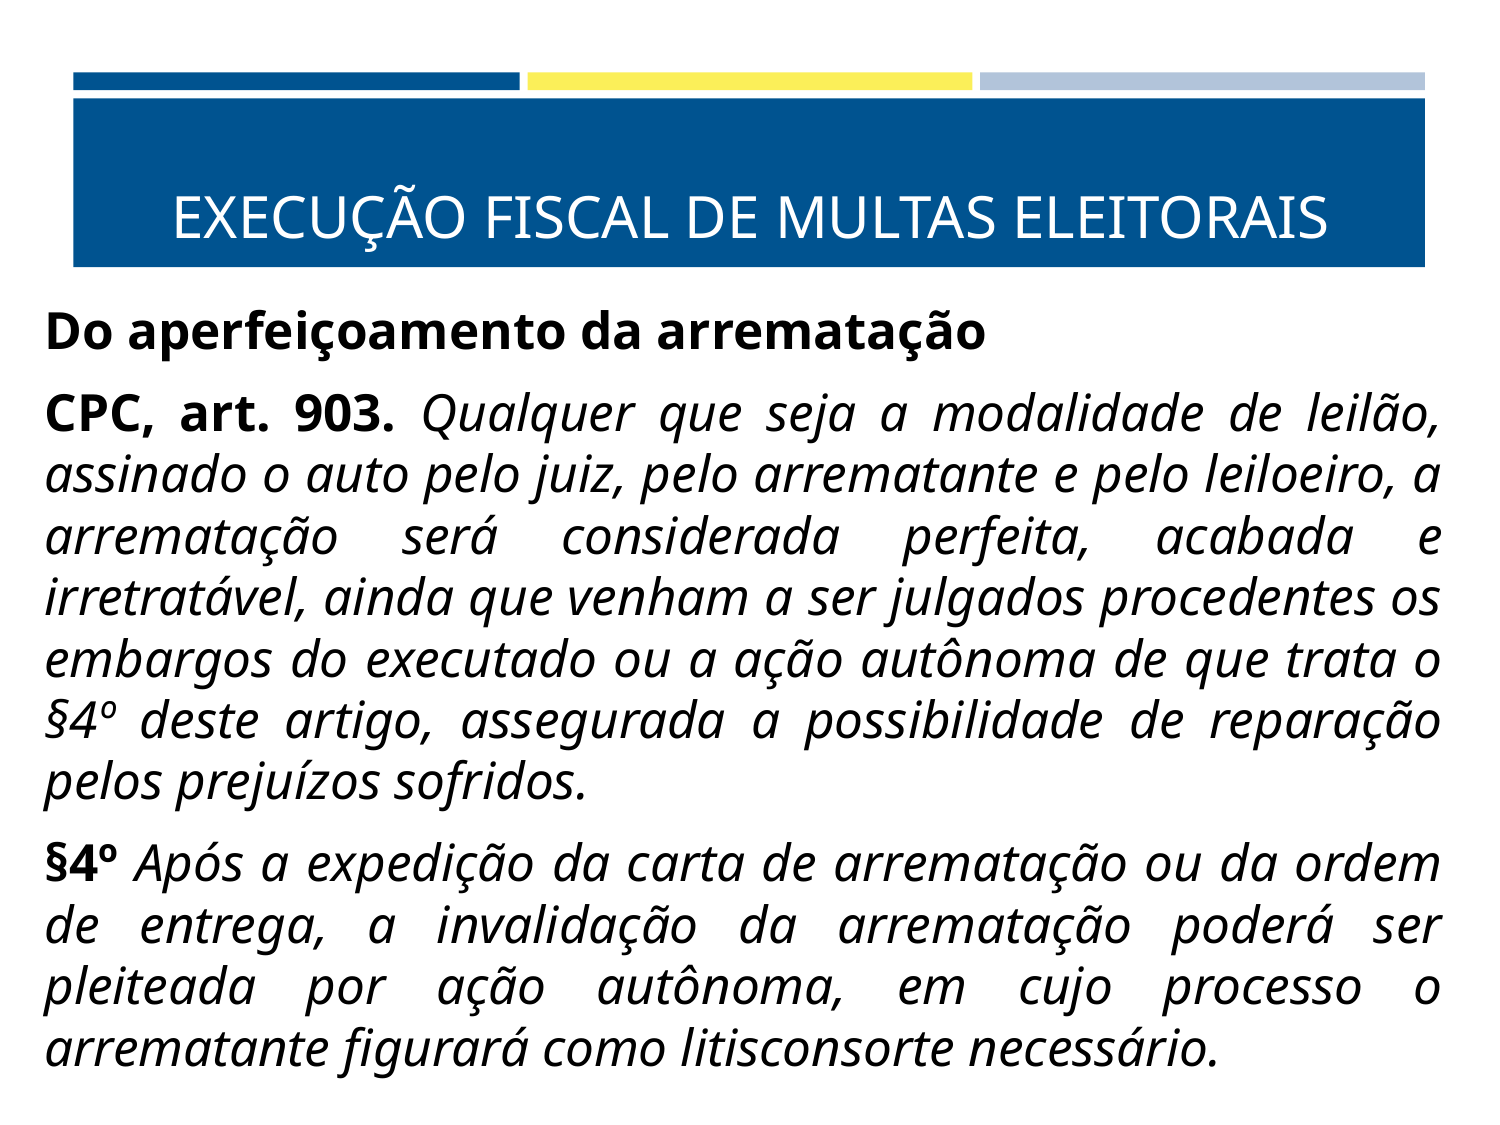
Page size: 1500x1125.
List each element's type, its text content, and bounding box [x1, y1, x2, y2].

title EXECUÇÃO FISCAL DE MULTAS ELEITORAIS [95, 112, 1406, 259]
list Do aperfeiçoamento da arrematação CPC, art. 903. Qualquer que seja a modalidade de leilão, assinado o auto pelo juiz, pelo arrematante e pelo leiloeiro, a arrematação será considerada perfeita, acabada e irretratável, ainda que venham a ser julgados procedentes os embargos do executado ou a ação autônoma de que trata o §4º deste artigo, assegurada a possibilidade de reparação pelos prejuízos sofridos. §4º Após a expedição da carta de arrematação ou da ordem de entrega, a invalidação da arrematação poderá ser pleiteada por ação autônoma, em cujo processo o arrematante figurará como litisconsorte necessário. [29, 290, 1459, 1094]
